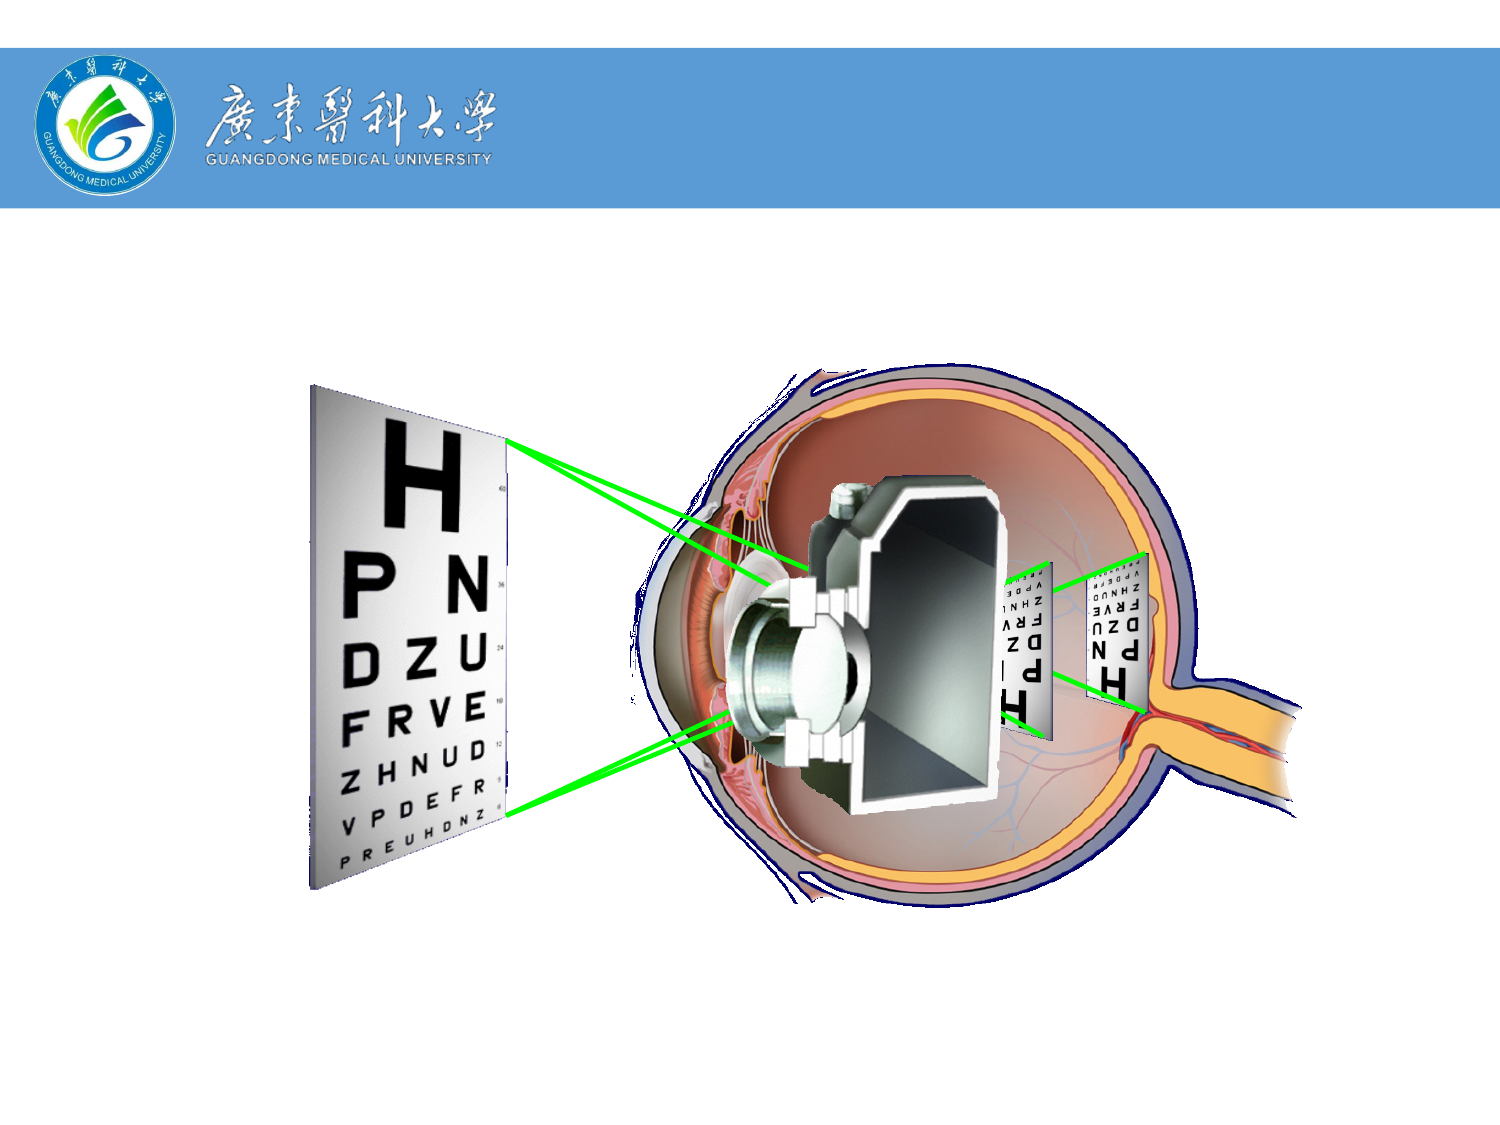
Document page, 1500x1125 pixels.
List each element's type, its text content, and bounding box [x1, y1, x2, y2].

text_box 思考问题 [643, 199, 937, 282]
picture [200, 45, 509, 196]
picture [625, 346, 1313, 925]
picture [34, 53, 176, 196]
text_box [309, 384, 1149, 891]
